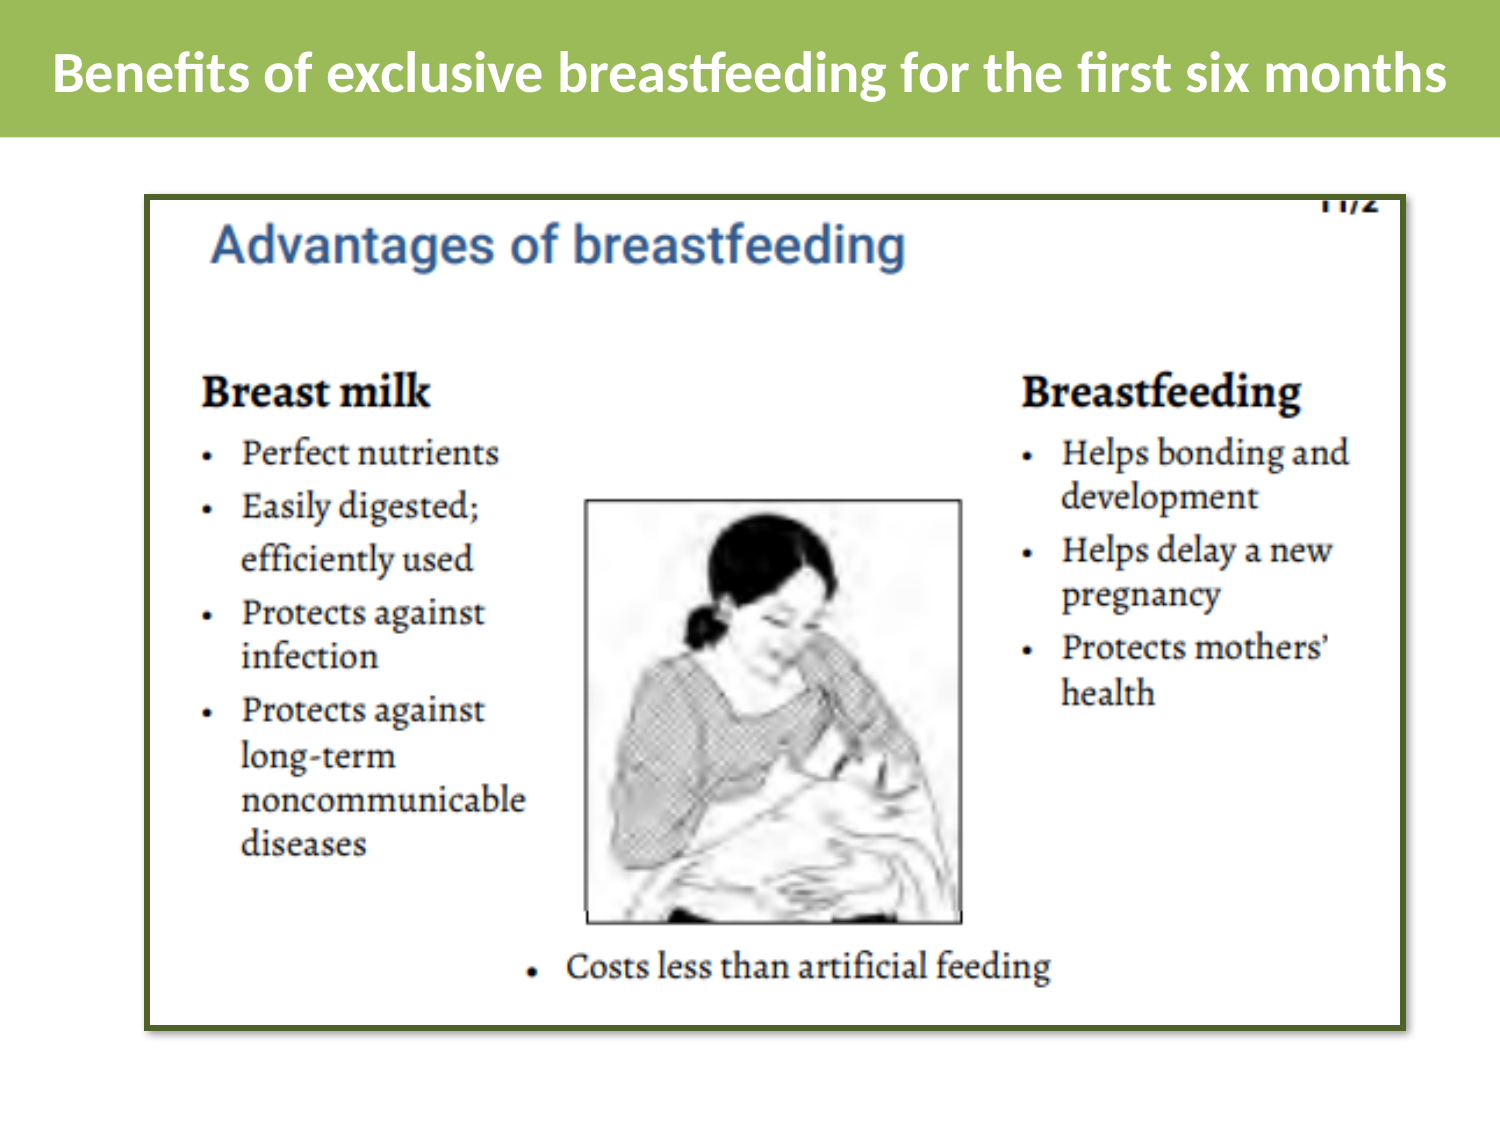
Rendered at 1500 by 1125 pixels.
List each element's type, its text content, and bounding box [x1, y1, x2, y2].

text_box Benefits of exclusive breastfeeding for the first six months [0, 0, 1500, 138]
list [50, 174, 1450, 1075]
picture [149, 199, 1401, 1026]
